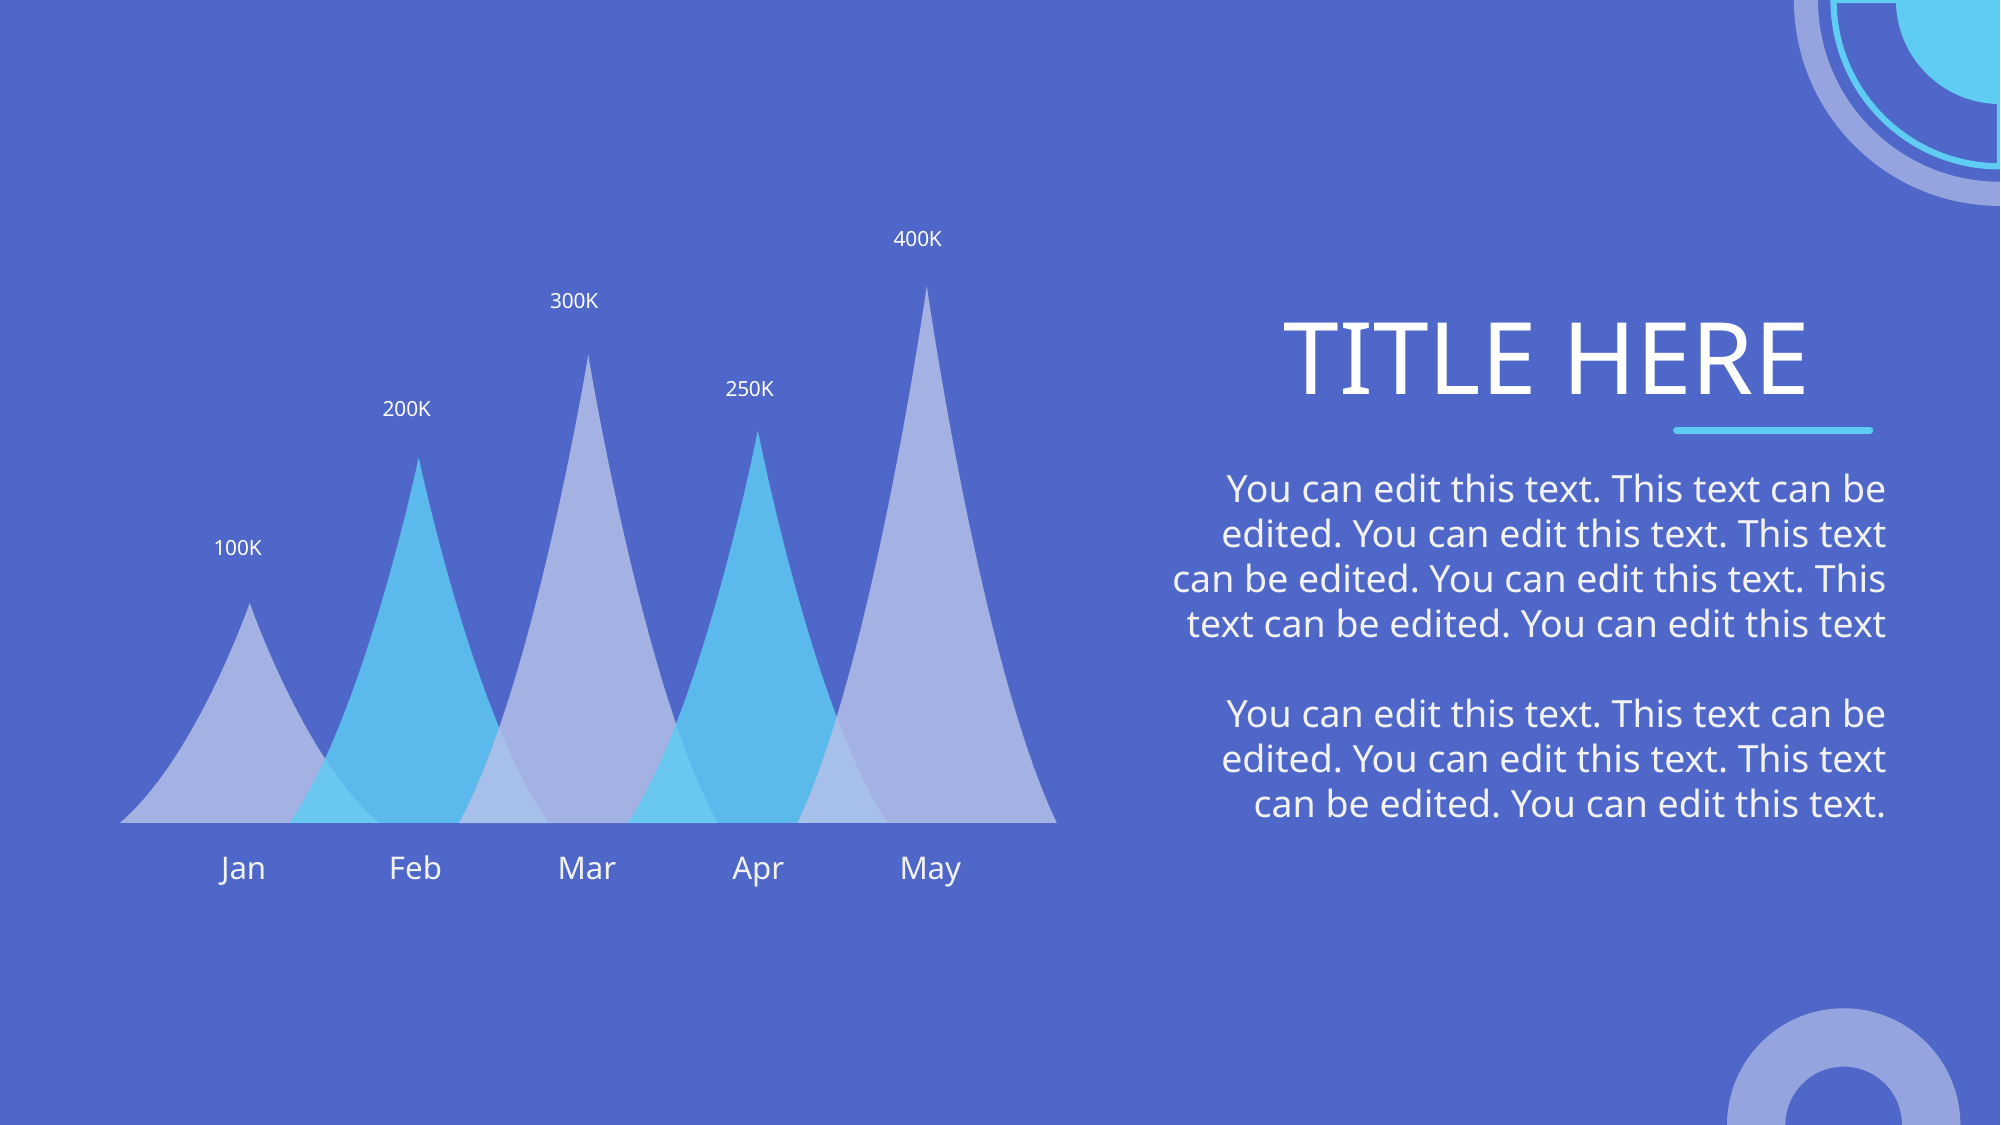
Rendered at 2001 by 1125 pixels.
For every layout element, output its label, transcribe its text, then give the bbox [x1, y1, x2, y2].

text_box [797, 285, 1057, 823]
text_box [1793, 0, 2000, 206]
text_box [185, 840, 990, 907]
text_box [1726, 1007, 1962, 1125]
text_box [119, 602, 325, 823]
text_box 100K [172, 527, 303, 568]
text_box [289, 457, 499, 823]
text_box 250K [682, 367, 817, 408]
text_box 300K [502, 280, 646, 320]
text_box [458, 354, 718, 824]
text_box [627, 430, 837, 823]
text_box 200K [339, 387, 475, 428]
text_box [1143, 287, 1896, 838]
text_box 400K [846, 218, 989, 259]
